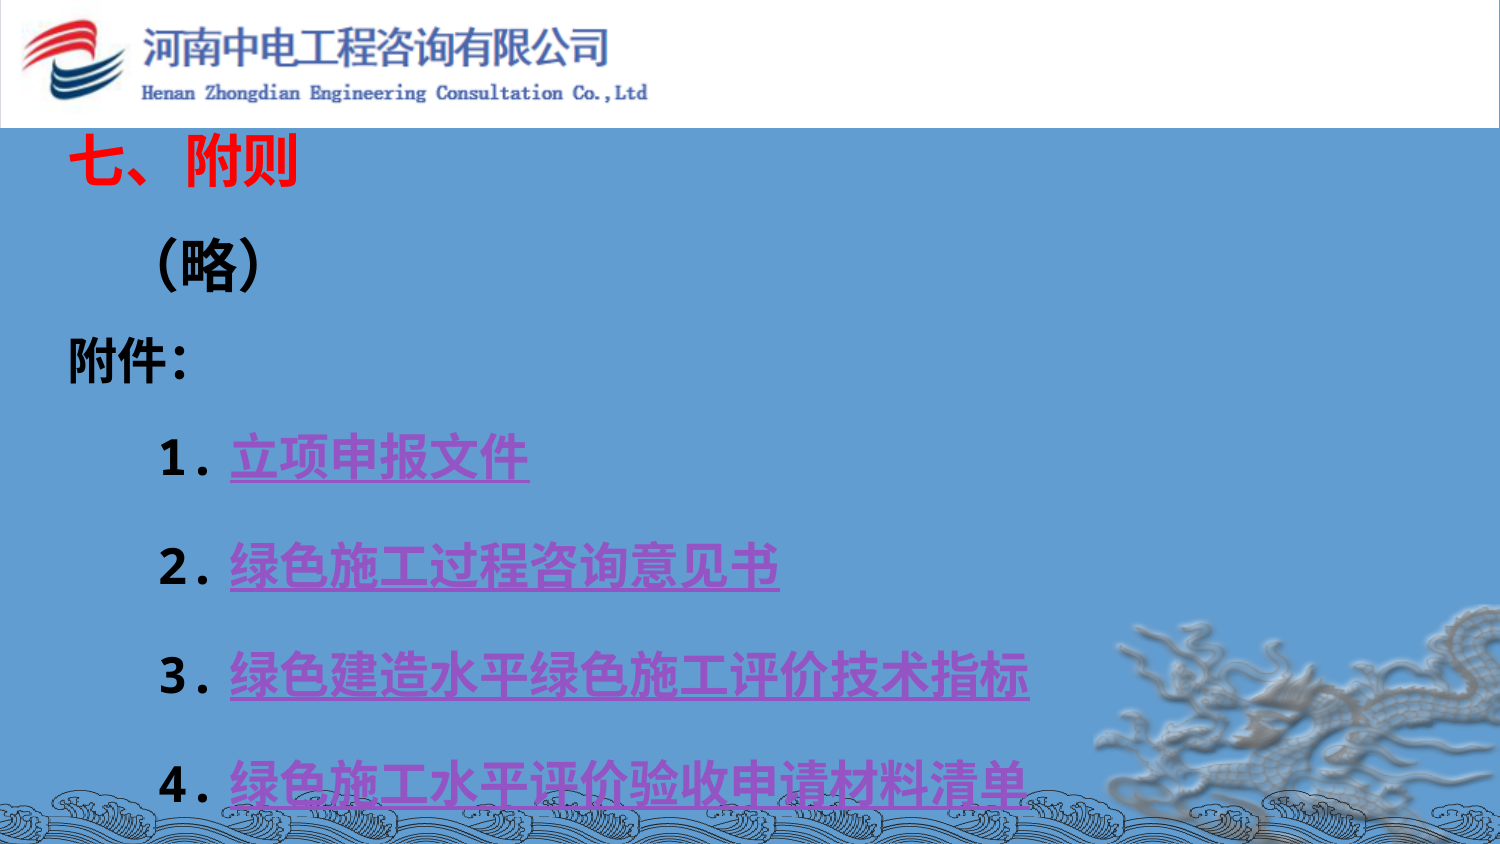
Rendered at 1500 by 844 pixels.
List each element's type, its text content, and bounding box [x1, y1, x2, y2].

text_box 七、附则 （略） 附件： 1.立项申报文件 2.绿色施工过程咨询意见书 3.绿色建造水平绿色施工评价技术指标 4.绿色施工水平评价验收申请材料清单 5.绿色建造水平验收意见书 [53, 129, 1479, 844]
picture [0, 0, 1500, 129]
